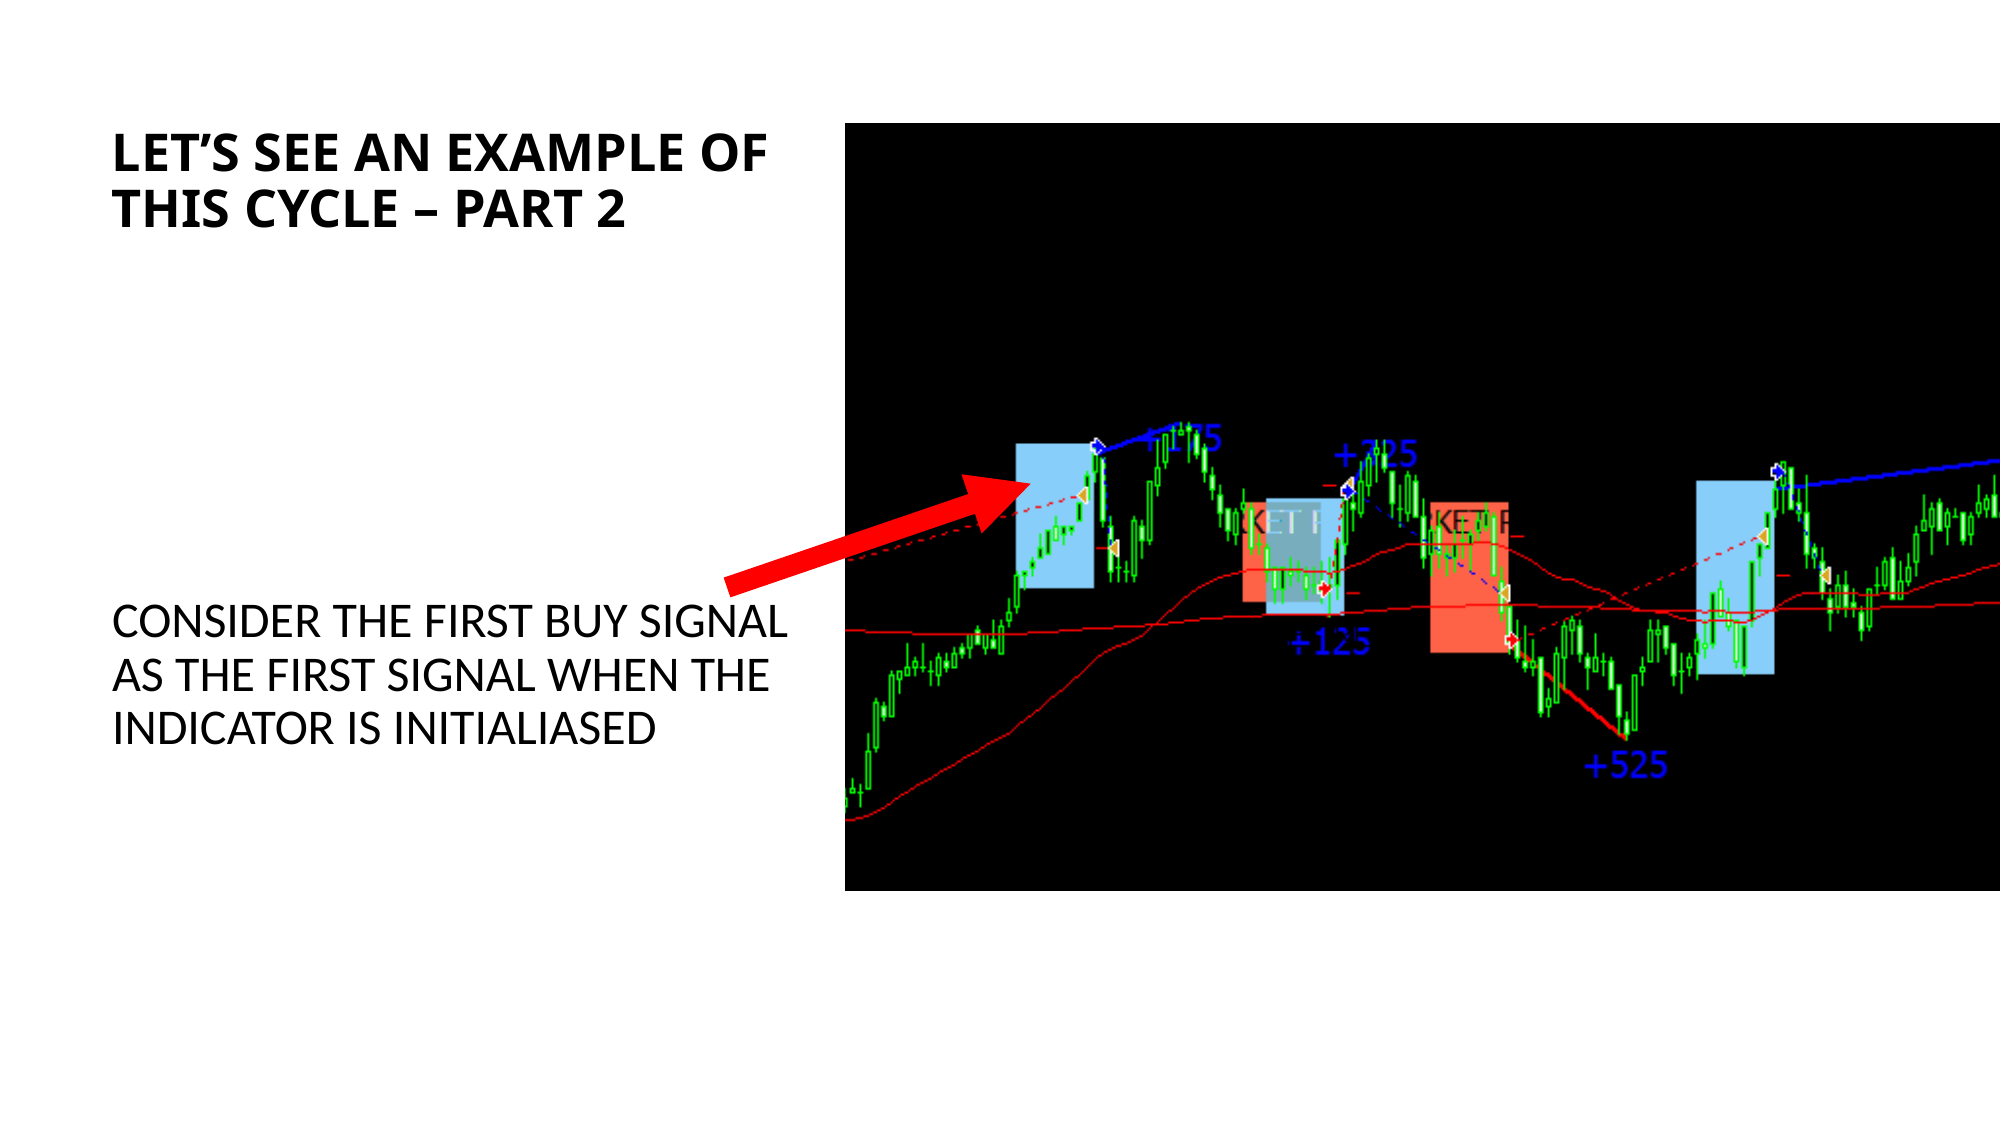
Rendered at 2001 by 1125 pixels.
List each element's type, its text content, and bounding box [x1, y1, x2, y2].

list CONSIDER THE FIRST BUY SIGNAL AS THE FIRST SIGNAL WHEN THE INDICATOR IS INITIALIASED [97, 348, 845, 1002]
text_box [727, 483, 1031, 588]
picture [844, 123, 2000, 891]
title LET’S SEE AN EXAMPLE OF THIS CYCLE – PART 2 [96, 89, 845, 275]
